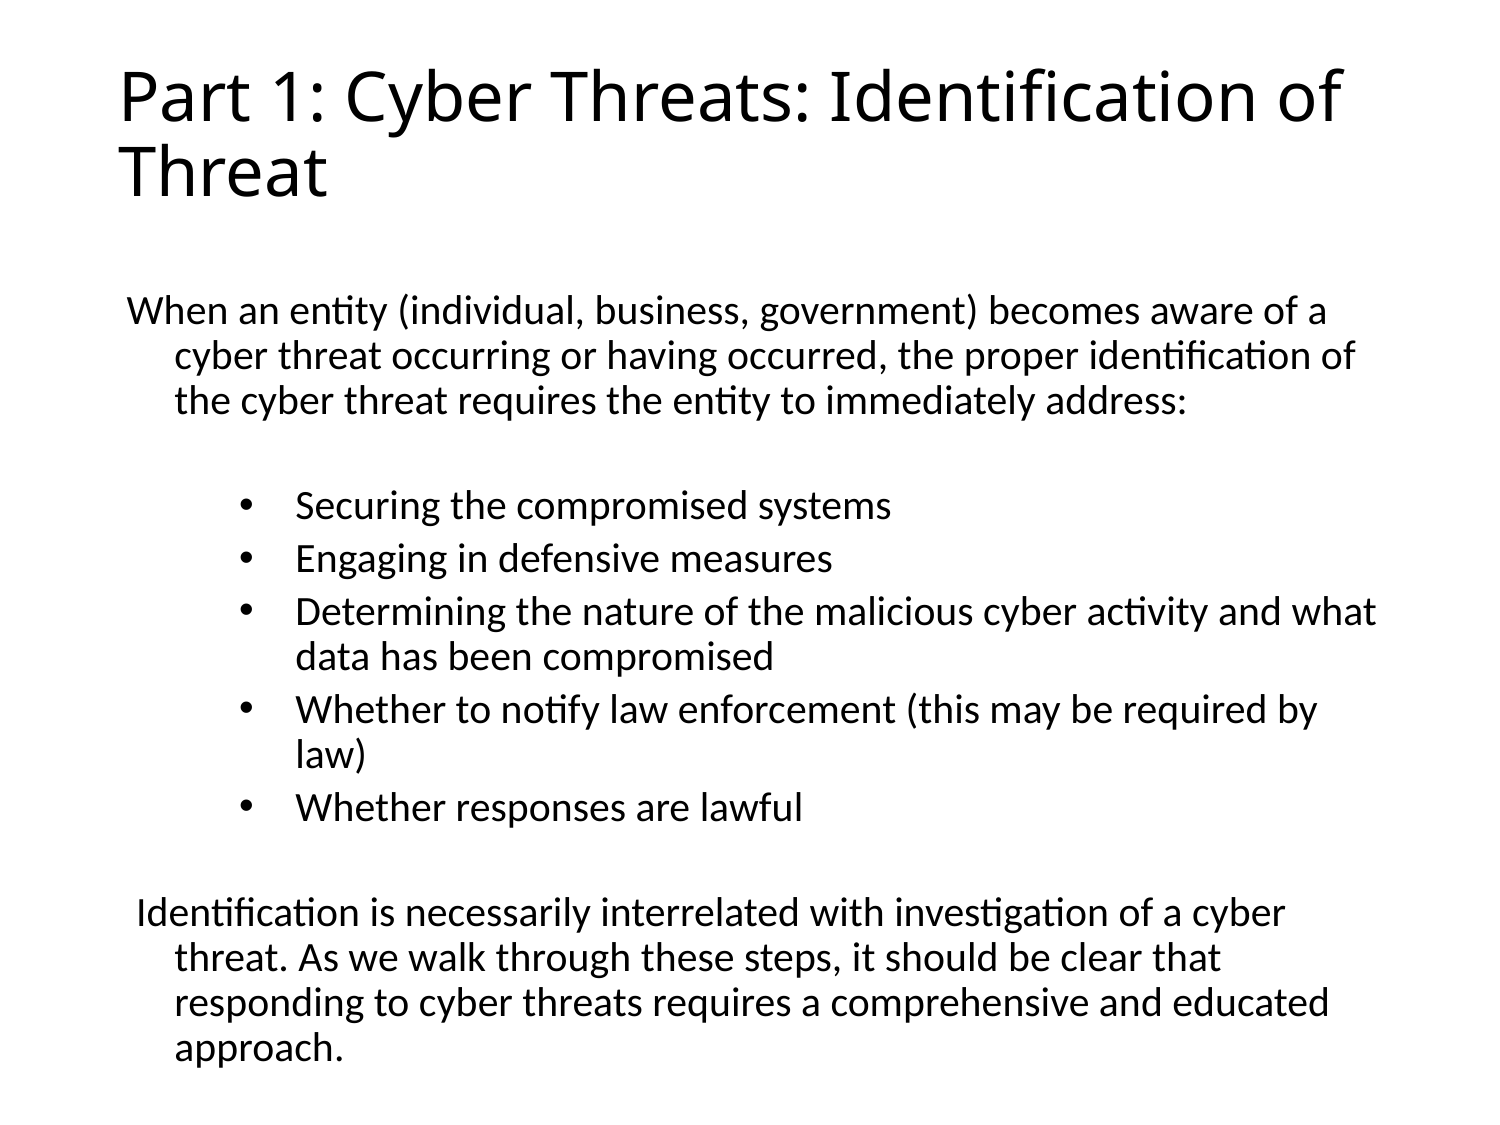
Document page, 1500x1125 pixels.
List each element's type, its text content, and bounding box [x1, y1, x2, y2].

title Part 1: Cyber Threats: Identification of Threat [102, 59, 1398, 214]
list When an entity (individual, business, government) becomes aware of a cyber threat occurring or having occurred, the proper identification of the cyber threat requires the entity to immediately address: Securing the compromised systems Engaging in defensive measures Determining the nature of the malicious cyber activity and what data has been compromised Whether to notify law enforcement (this may be required by law) Whether responses are lawful Identification is necessarily interrelated with investigation of a cyber threat. As we walk through these steps, it should be clear that responding to cyber threats requires a comprehensive and educated approach. [102, 280, 1398, 995]
